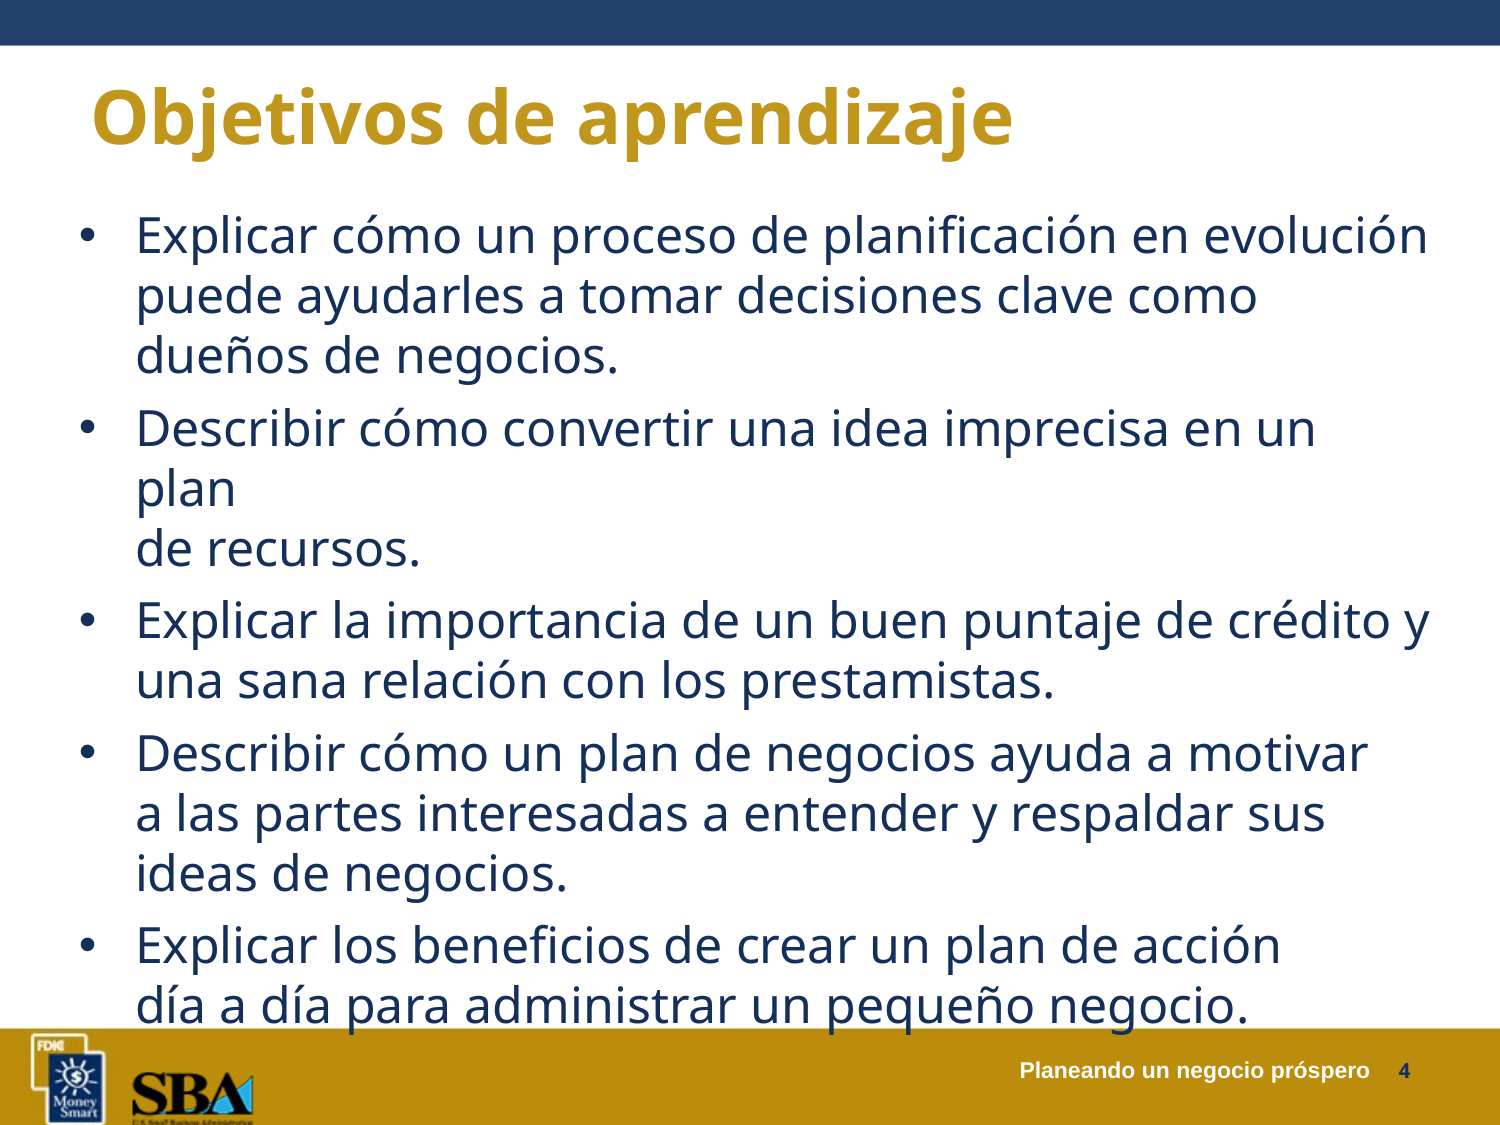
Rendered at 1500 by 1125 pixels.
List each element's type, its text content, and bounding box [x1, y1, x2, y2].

title Objetivos de aprendizaje [74, 62, 1426, 163]
list Explicar cómo un proceso de planificación en evolución puede ayudarles a tomar decisiones clave como dueños de negocios. Describir cómo convertir una idea imprecisa en un plan de recursos. Explicar la importancia de un buen puntaje de crédito y una sana relación con los prestamistas. Describir cómo un plan de negocios ayuda a motivar a las partes interesadas a entender y respaldar sus ideas de negocios. Explicar los beneficios de crear un plan de acción día a día para administrar un pequeño negocio. [63, 196, 1450, 970]
picture [0, 0, 1500, 1125]
